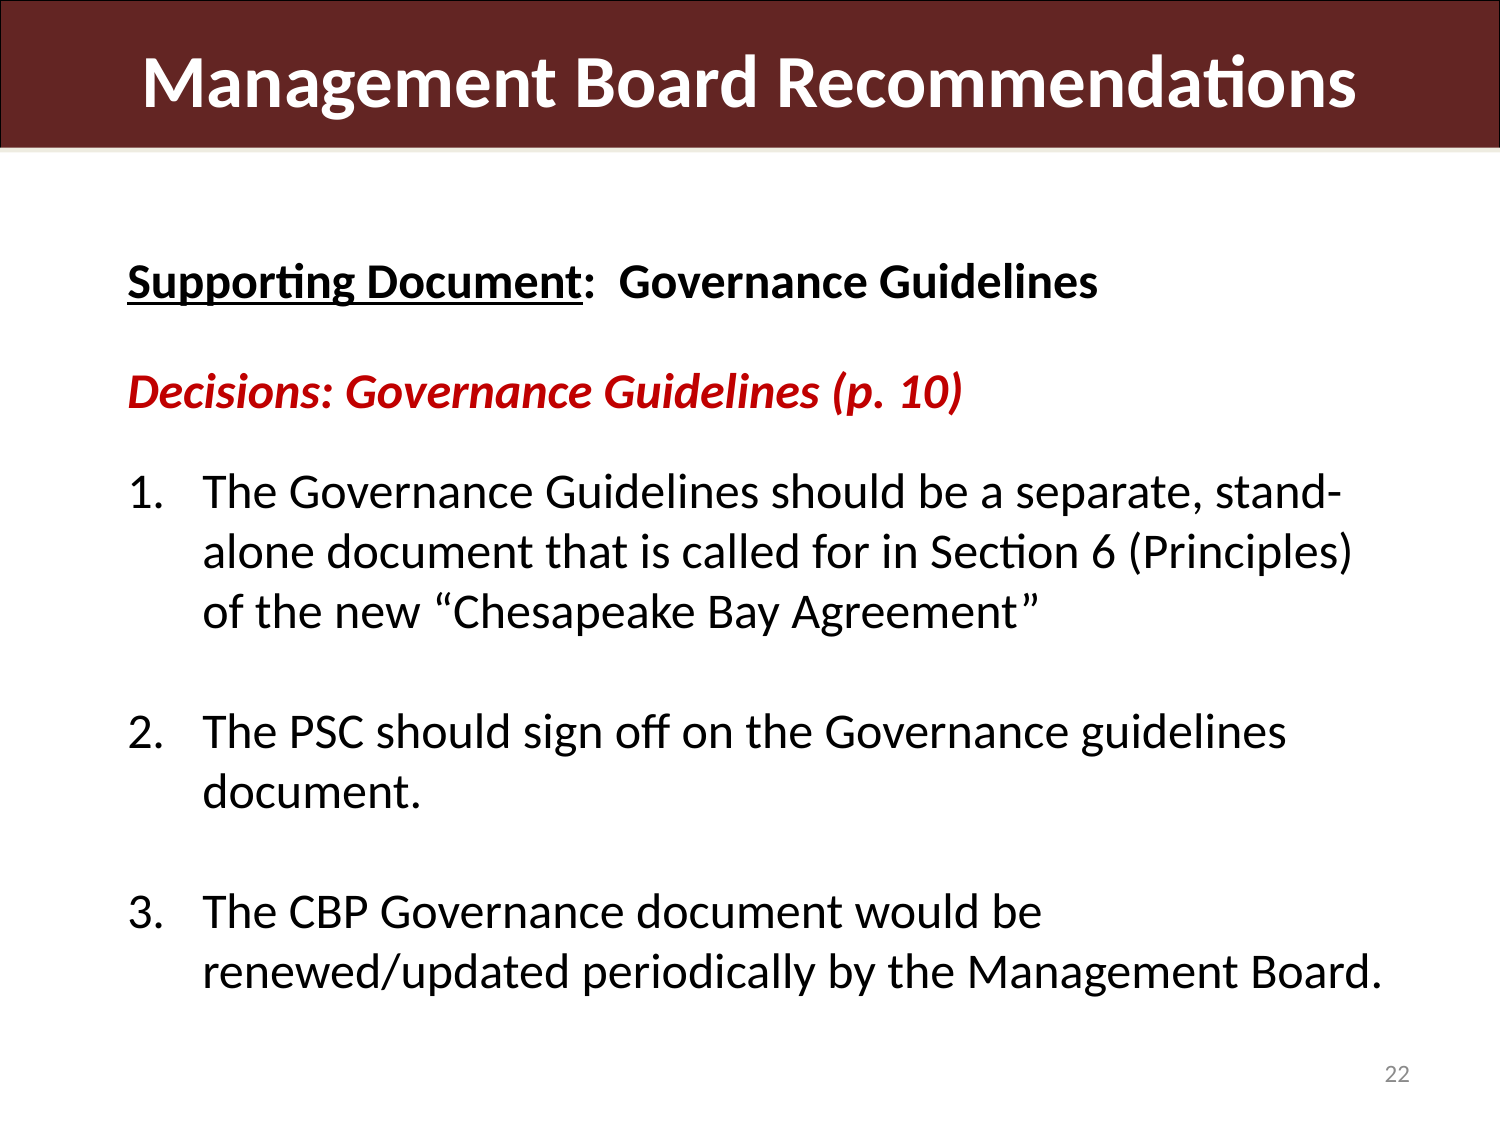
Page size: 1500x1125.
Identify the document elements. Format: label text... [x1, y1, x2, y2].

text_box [0, 0, 1500, 151]
slide_number 22 [1074, 1042, 1425, 1103]
text_box Supporting Document: Governance Guidelines Decisions: Governance Guidelines (p. 10) The Governance Guidelines should be a separate, stand-alone document that is called for in Section 6 (Principles) of the new “Chesapeake Bay Agreement” The PSC should sign off on the Governance guidelines document. The CBP Governance document would be renewed/updated periodically by the Management Board. [112, 210, 1413, 1082]
